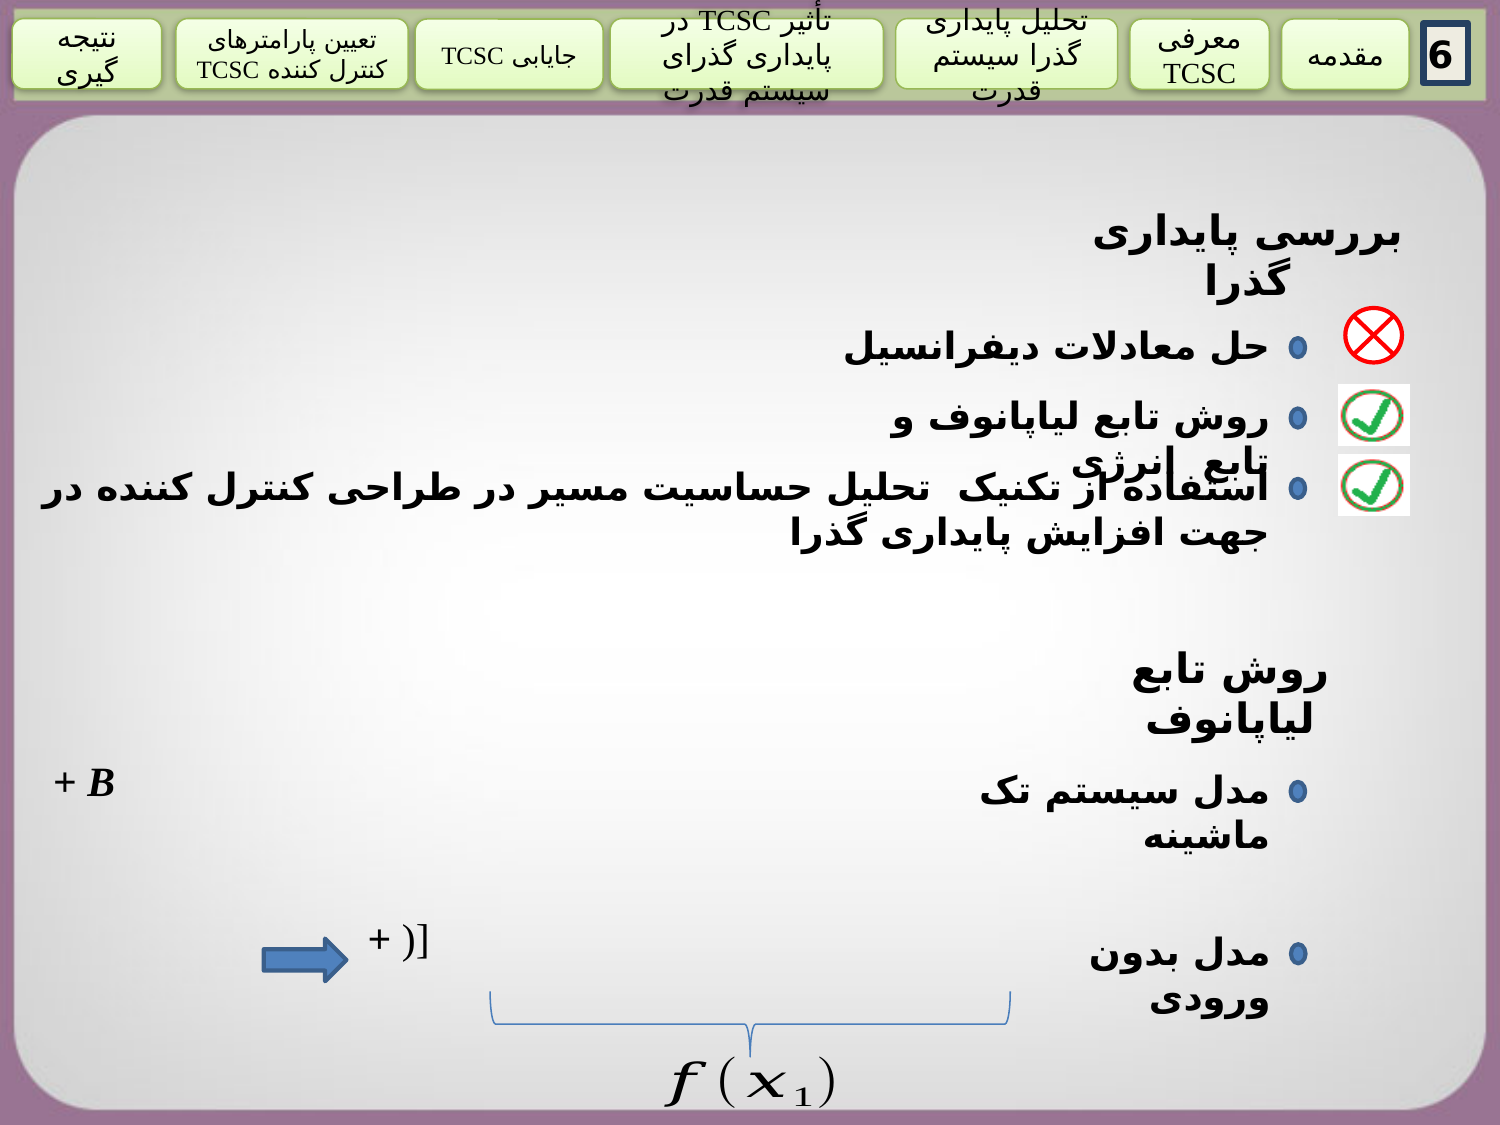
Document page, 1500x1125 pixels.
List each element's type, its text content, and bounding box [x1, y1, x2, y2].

text_box [1288, 406, 1308, 430]
text_box [1288, 476, 1308, 500]
text_box [1288, 336, 1308, 360]
text_box استفاده از تکنیک تحلیل حساسیت مسیر در طراحی کنترل کننده در جهت افزایش پایداری گذرا [0, 455, 1285, 560]
text_box حل معادلات دیفرانسیل [749, 314, 1285, 375]
text_box تعیین پارامترهای کنترل کننده TCSC [175, 17, 410, 90]
text_box معرفی TCSC [1129, 18, 1271, 91]
text_box 6 [1423, 23, 1468, 84]
text_box روش تابع لیاپانوف [1051, 634, 1409, 750]
text_box [1288, 779, 1308, 803]
text_box مقدمه [1280, 18, 1410, 91]
text_box [1288, 942, 1308, 966]
text_box [1343, 305, 1405, 365]
text_box بررسی پایداری گذرا [1068, 196, 1427, 311]
text_box نتیجه گیری [11, 17, 163, 90]
text_box [489, 991, 1012, 1058]
picture [0, 0, 1500, 1125]
text_box جایابی TCSC [414, 18, 604, 91]
text_box مدل بدون ورودی [1010, 920, 1286, 1026]
text_box مدل سیستم تک ماشینه [938, 758, 1285, 863]
text_box [261, 936, 349, 984]
text_box تحلیل پایداری گذرا سیستم قدرت [894, 17, 1119, 90]
text_box روش تابع لیاپانوف و تابع انرژی [832, 384, 1285, 455]
text_box تأثیر TCSC در پایداری گذرای سیستم قدرت [609, 17, 885, 90]
